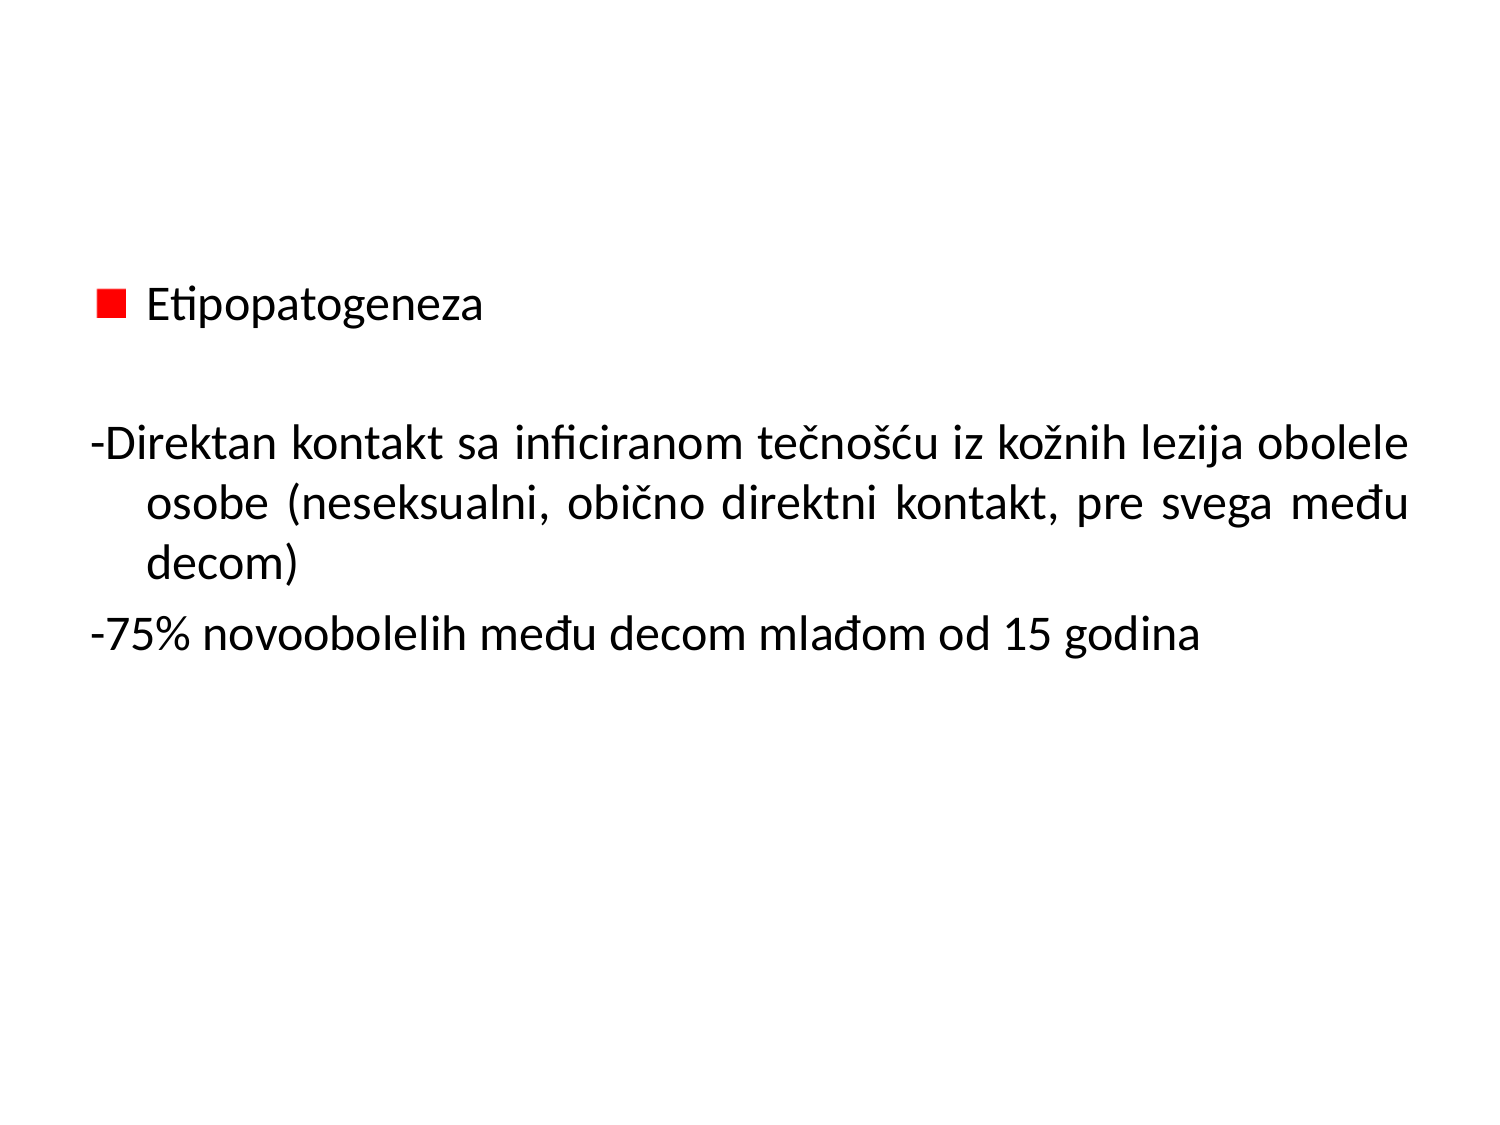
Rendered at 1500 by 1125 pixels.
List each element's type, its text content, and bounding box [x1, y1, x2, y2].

picture [90, 282, 126, 318]
list Etipopatogeneza -Direktan kontakt sa inficiranom tečnošću iz kožnih lezija obolele osobe (neseksualni, obično direktni kontakt, pre svega među decom) -75% novoobolelih među decom mlađom od 15 godina [75, 262, 1425, 1005]
